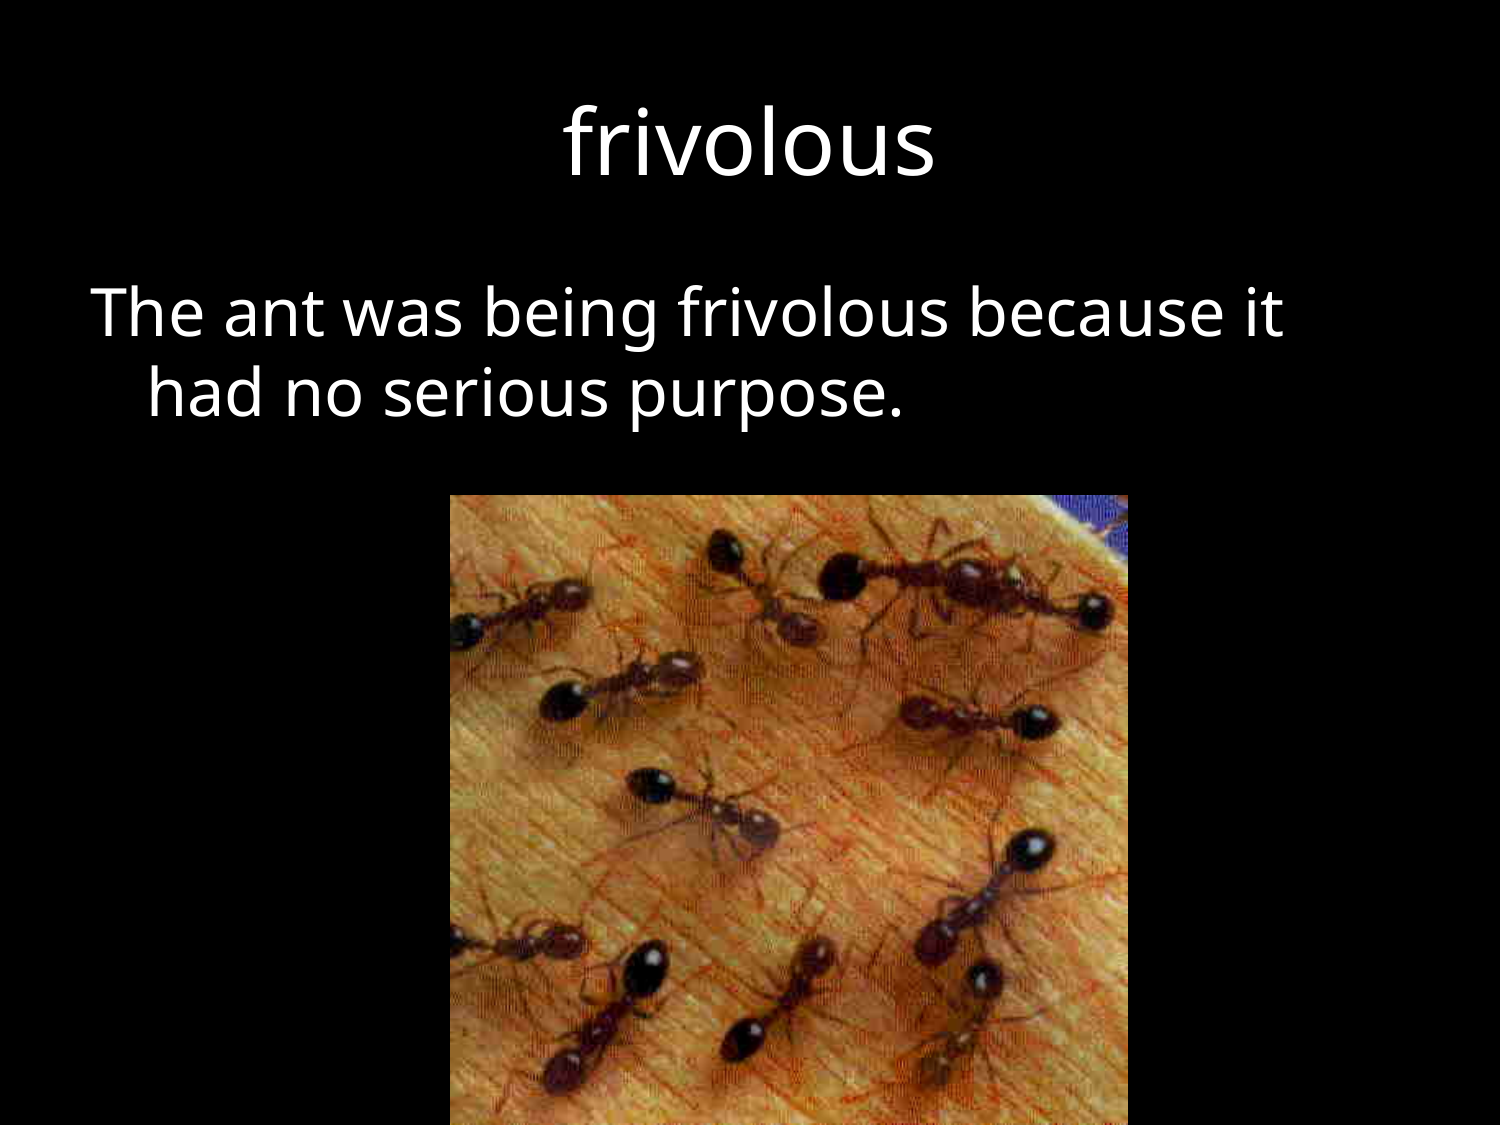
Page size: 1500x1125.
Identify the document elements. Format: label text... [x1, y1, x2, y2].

picture [449, 495, 1128, 1125]
title frivolous [75, 45, 1425, 233]
list The ant was being frivolous because it had no serious purpose. [75, 262, 1425, 1005]
